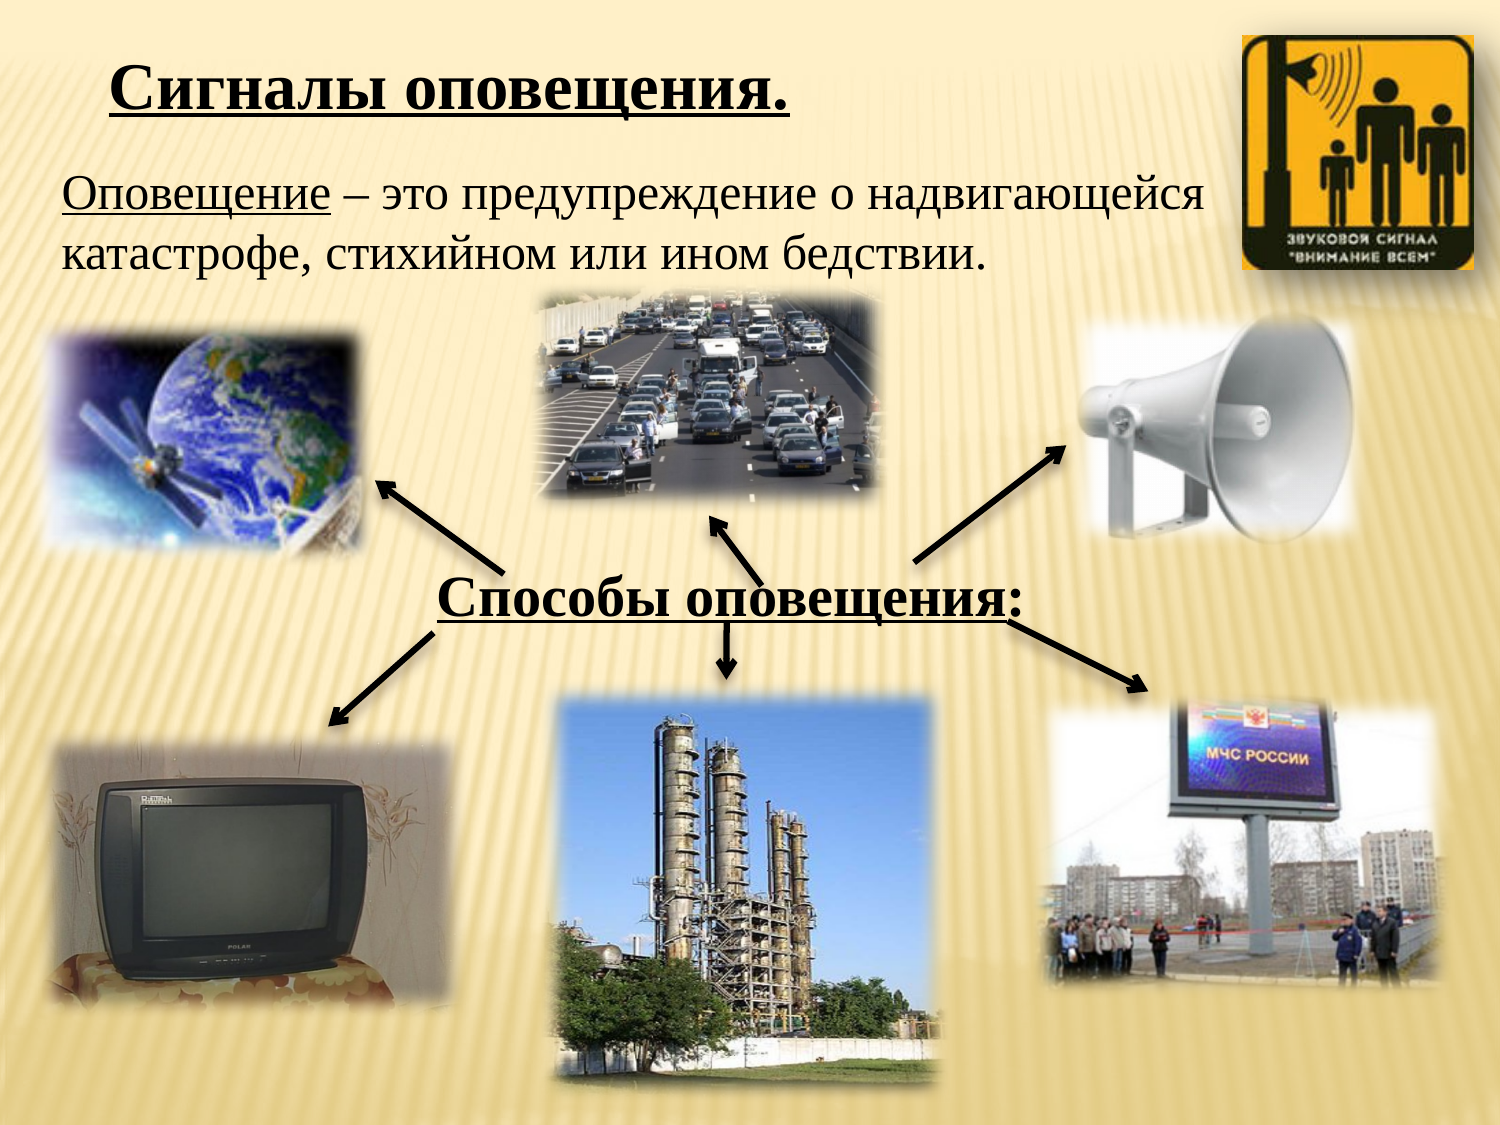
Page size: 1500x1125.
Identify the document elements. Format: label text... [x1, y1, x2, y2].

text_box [699, 524, 771, 578]
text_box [374, 480, 505, 575]
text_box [327, 632, 434, 727]
picture [1030, 691, 1454, 998]
picture [1241, 34, 1474, 270]
text_box Сигналы оповещения. [93, 35, 1233, 130]
picture [526, 280, 891, 516]
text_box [913, 444, 1067, 563]
text_box Оповещение – это предупреждение о надвигающейся катастрофе, стихийном или ином бедствии. [46, 152, 1230, 288]
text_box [1007, 620, 1149, 692]
picture [538, 679, 950, 1102]
picture [34, 726, 469, 1020]
picture [1066, 304, 1372, 552]
picture [23, 316, 376, 569]
text_box Способы оповещения: [421, 550, 1142, 636]
